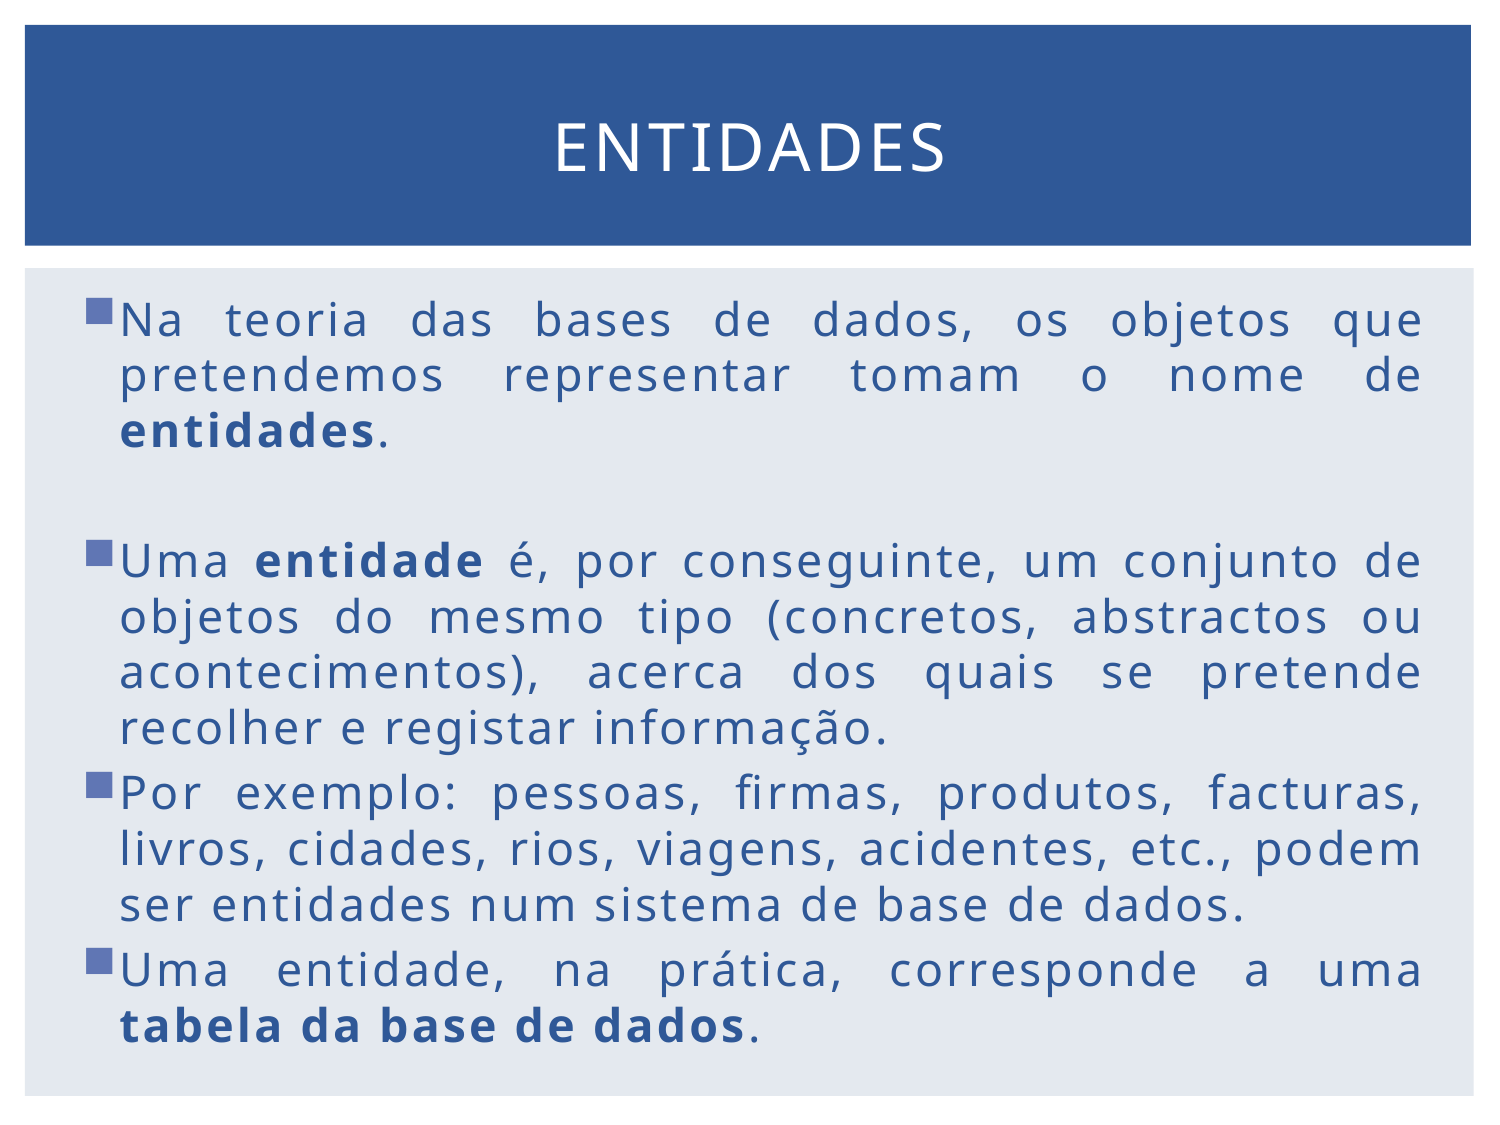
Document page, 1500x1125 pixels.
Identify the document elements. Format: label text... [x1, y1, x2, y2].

title entidades [62, 58, 1438, 232]
list Na teoria das bases de dados, os objetos que pretendemos representar tomam o nome de entidades. Uma entidade é, por conseguinte, um conjunto de objetos do mesmo tipo (concretos, abstractos ou acontecimentos), acerca dos quais se pretende recolher e registar informação. Por exemplo: pessoas, firmas, produtos, facturas, livros, cidades, rios, viagens, acidentes, etc., podem ser entidades num sistema de base de dados. Uma entidade, na prática, corresponde a uma tabela da base de dados. [62, 281, 1442, 1063]
